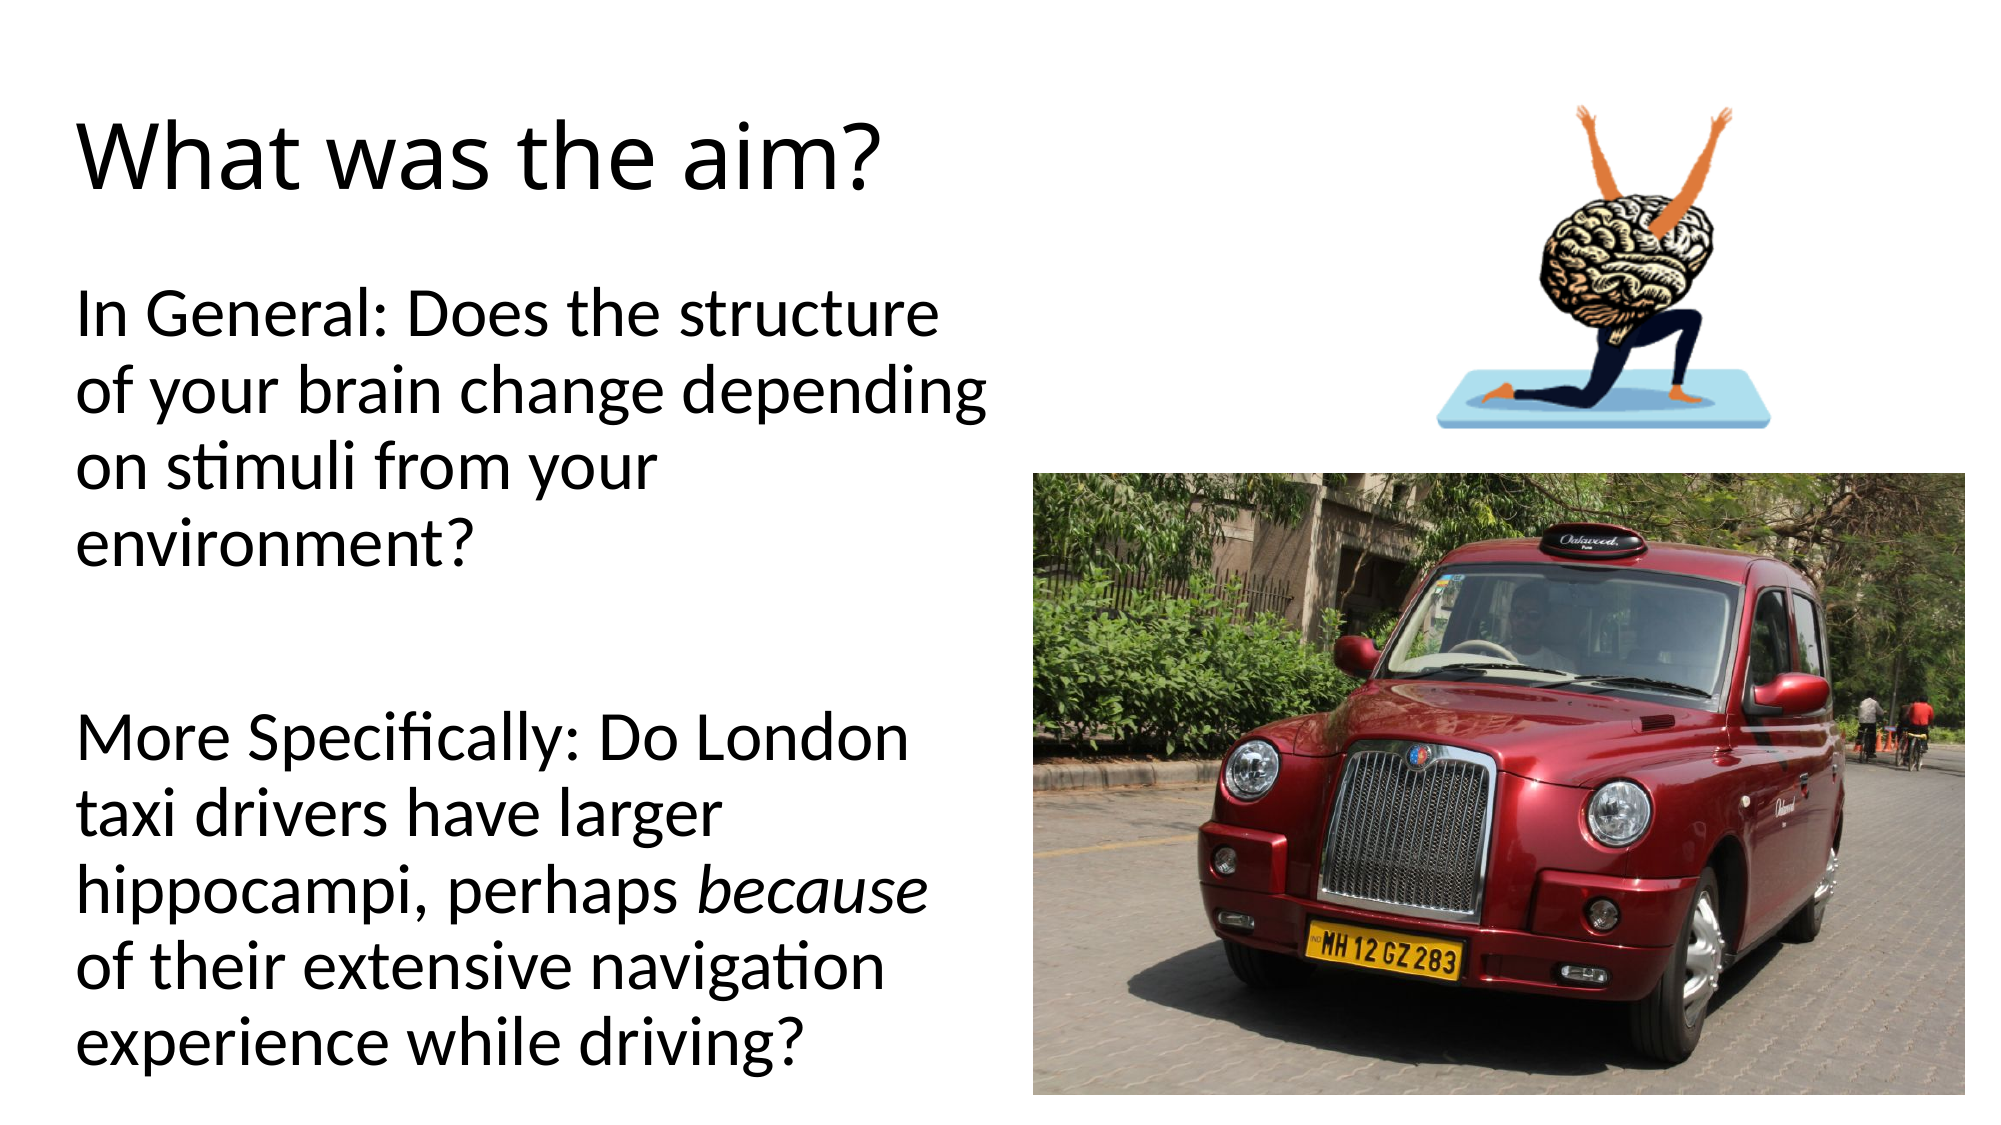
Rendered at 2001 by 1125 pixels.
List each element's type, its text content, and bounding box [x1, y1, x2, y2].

list In General: Does the structure of your brain change depending on stimuli from your environment? More Specifically: Do London taxi drivers have larger hippocampi, perhaps because of their extensive navigation experience while driving? [60, 268, 1018, 1095]
title What was the aim? [60, 50, 1786, 269]
picture [1033, 473, 1965, 1095]
picture [1430, 99, 1777, 438]
